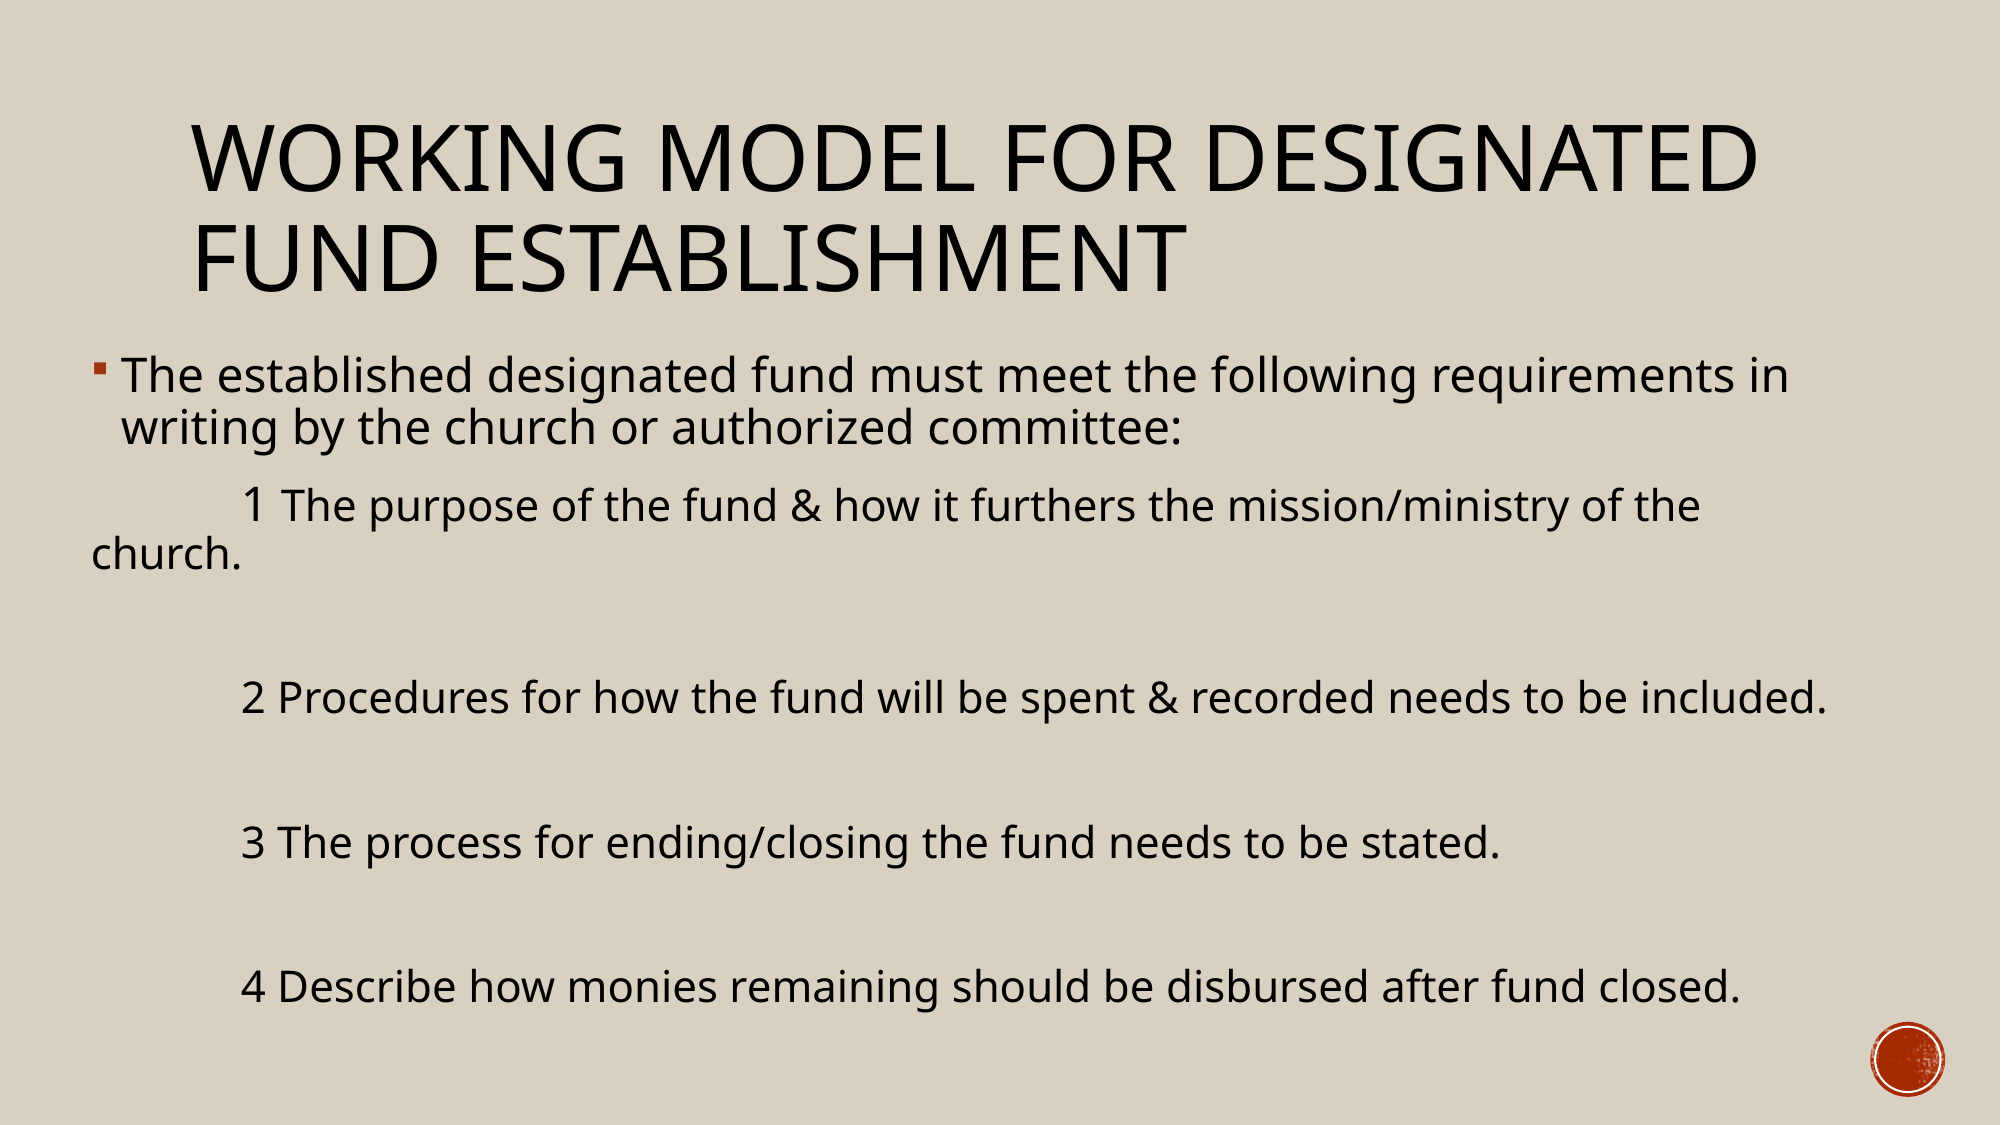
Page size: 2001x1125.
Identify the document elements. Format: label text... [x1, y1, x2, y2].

list The established designated fund must meet the following requirements in writing by the church or authorized committee: 1 The purpose of the fund & how it furthers the mission/ministry of the church. 2 Procedures for how the fund will be spent & recorded needs to be included. 3 The process for ending/closing the fund needs to be stated. 4 Describe how monies remaining should be disbursed after fund closed. [75, 343, 1852, 1046]
title Working Model for designated Fund establishment [175, 79, 1826, 343]
